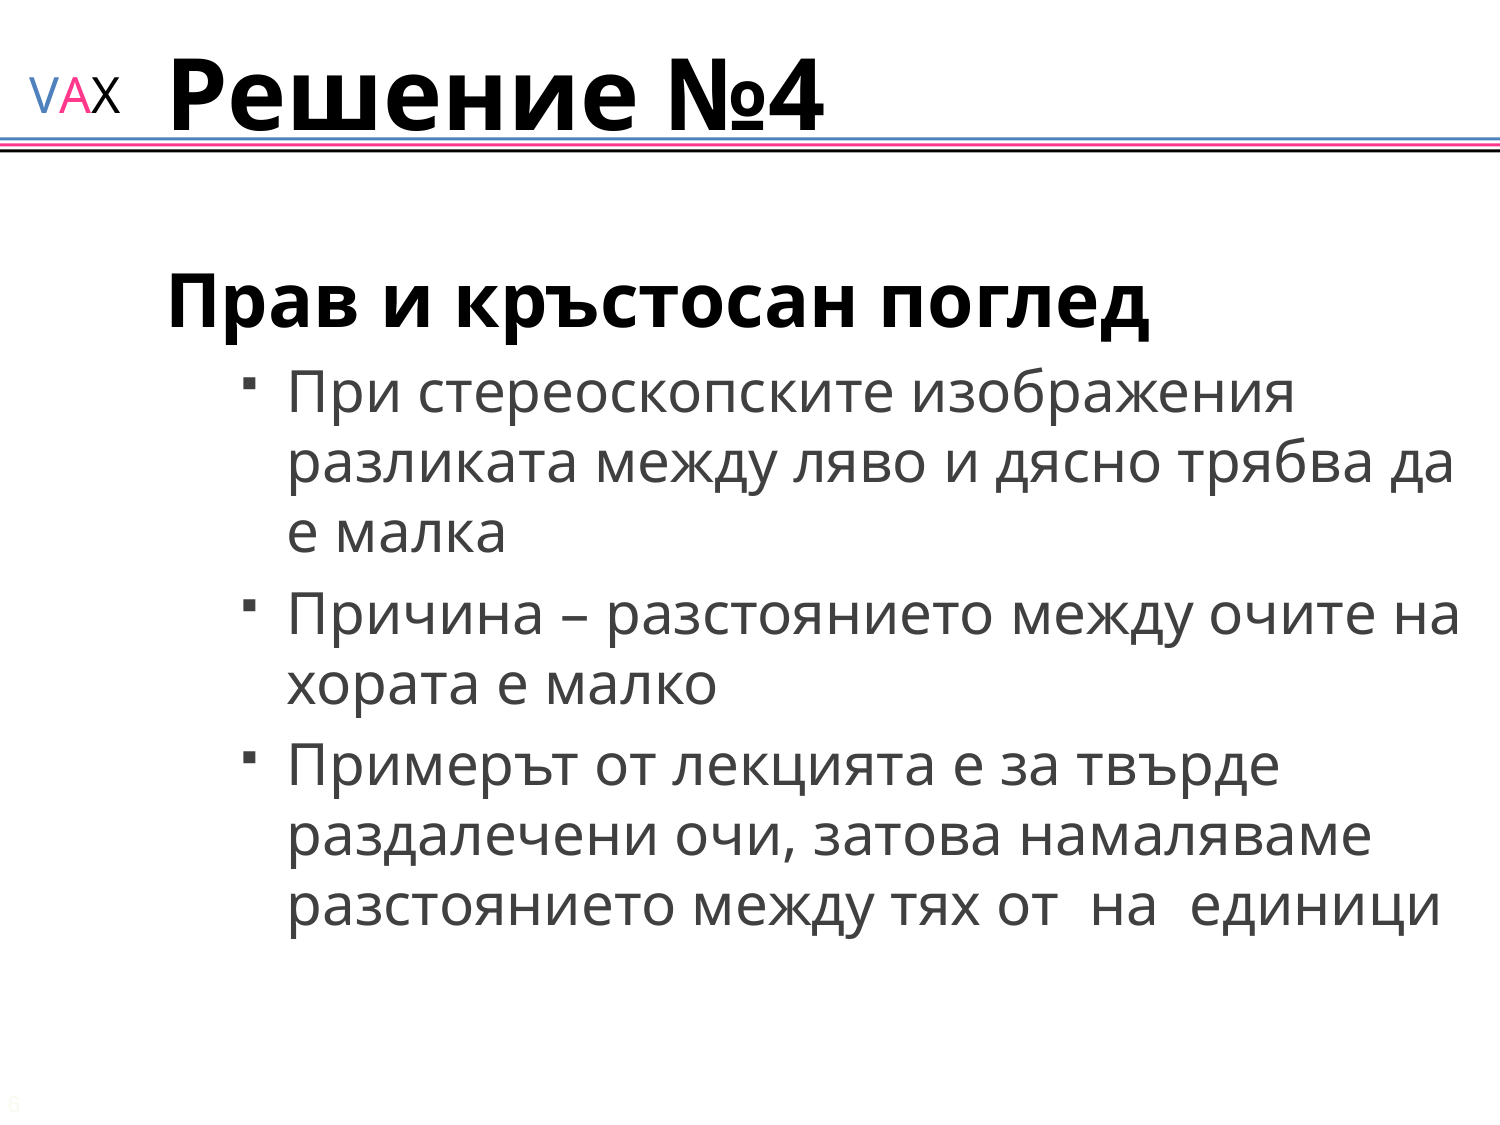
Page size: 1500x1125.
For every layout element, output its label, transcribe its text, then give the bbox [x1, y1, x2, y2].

title Решение №4 [0, 37, 1500, 144]
